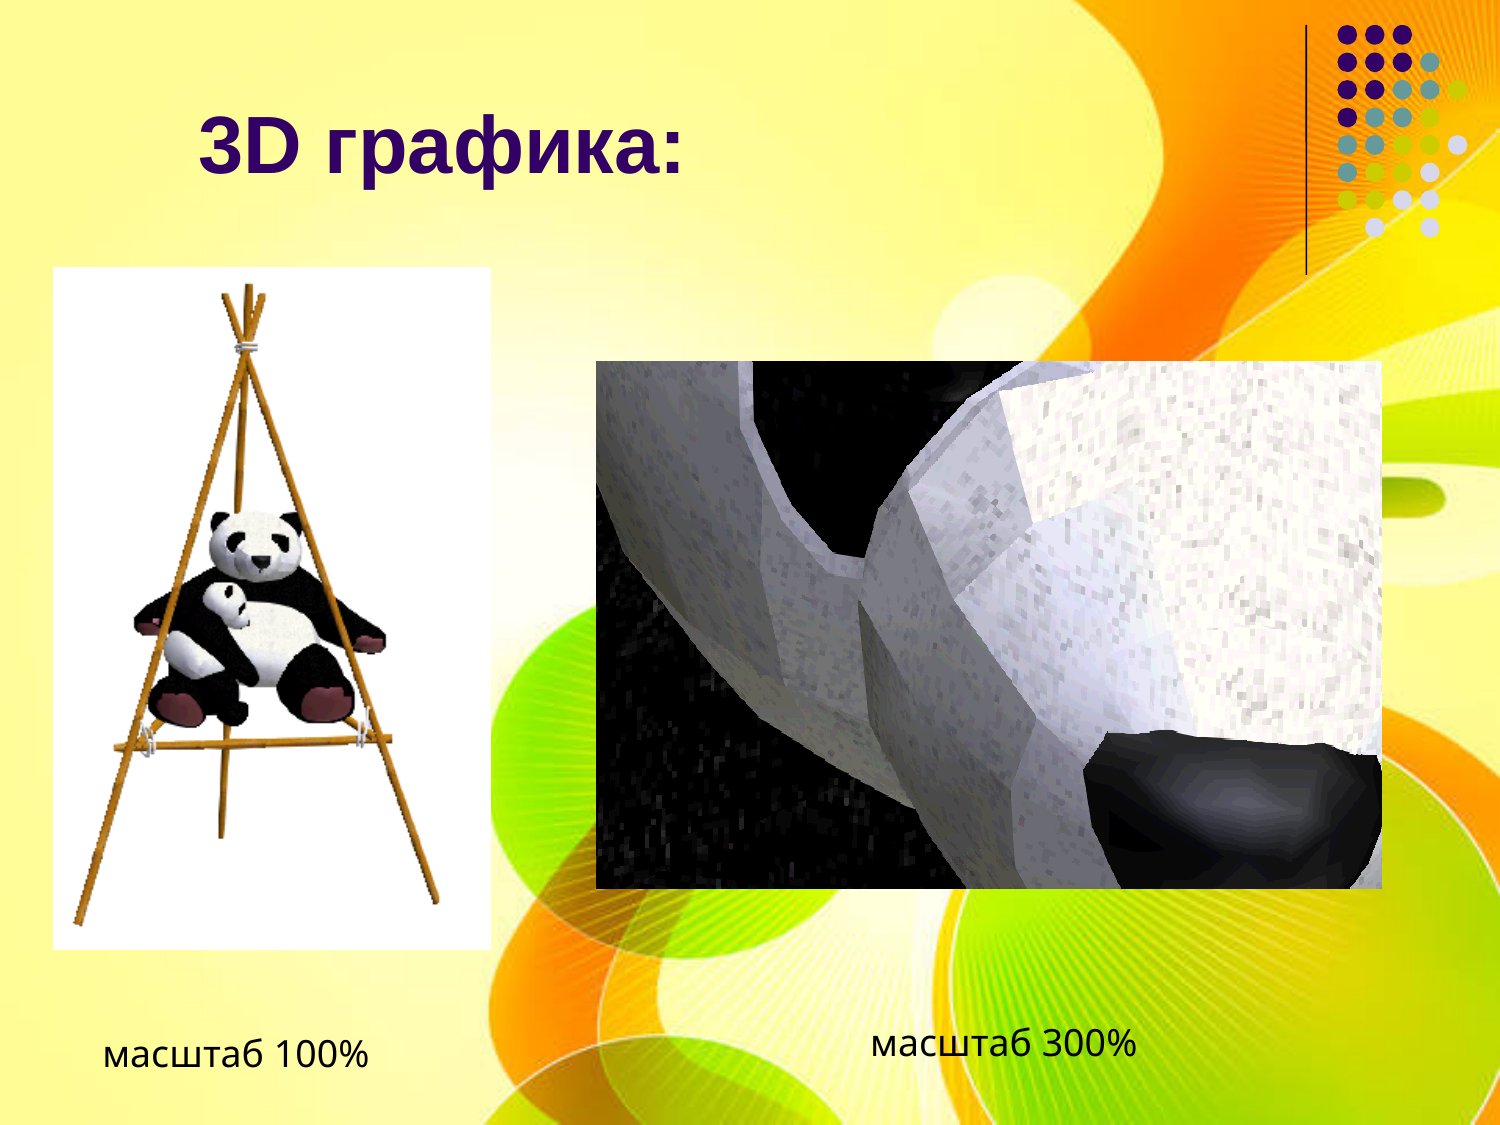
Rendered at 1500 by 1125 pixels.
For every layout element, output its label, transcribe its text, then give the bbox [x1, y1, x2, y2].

text_box масштаб 300% [714, 1011, 1294, 1072]
title 3D графика: [182, 54, 1083, 198]
text_box масштаб 100% [0, 1023, 526, 1083]
picture [0, 0, 1500, 1125]
